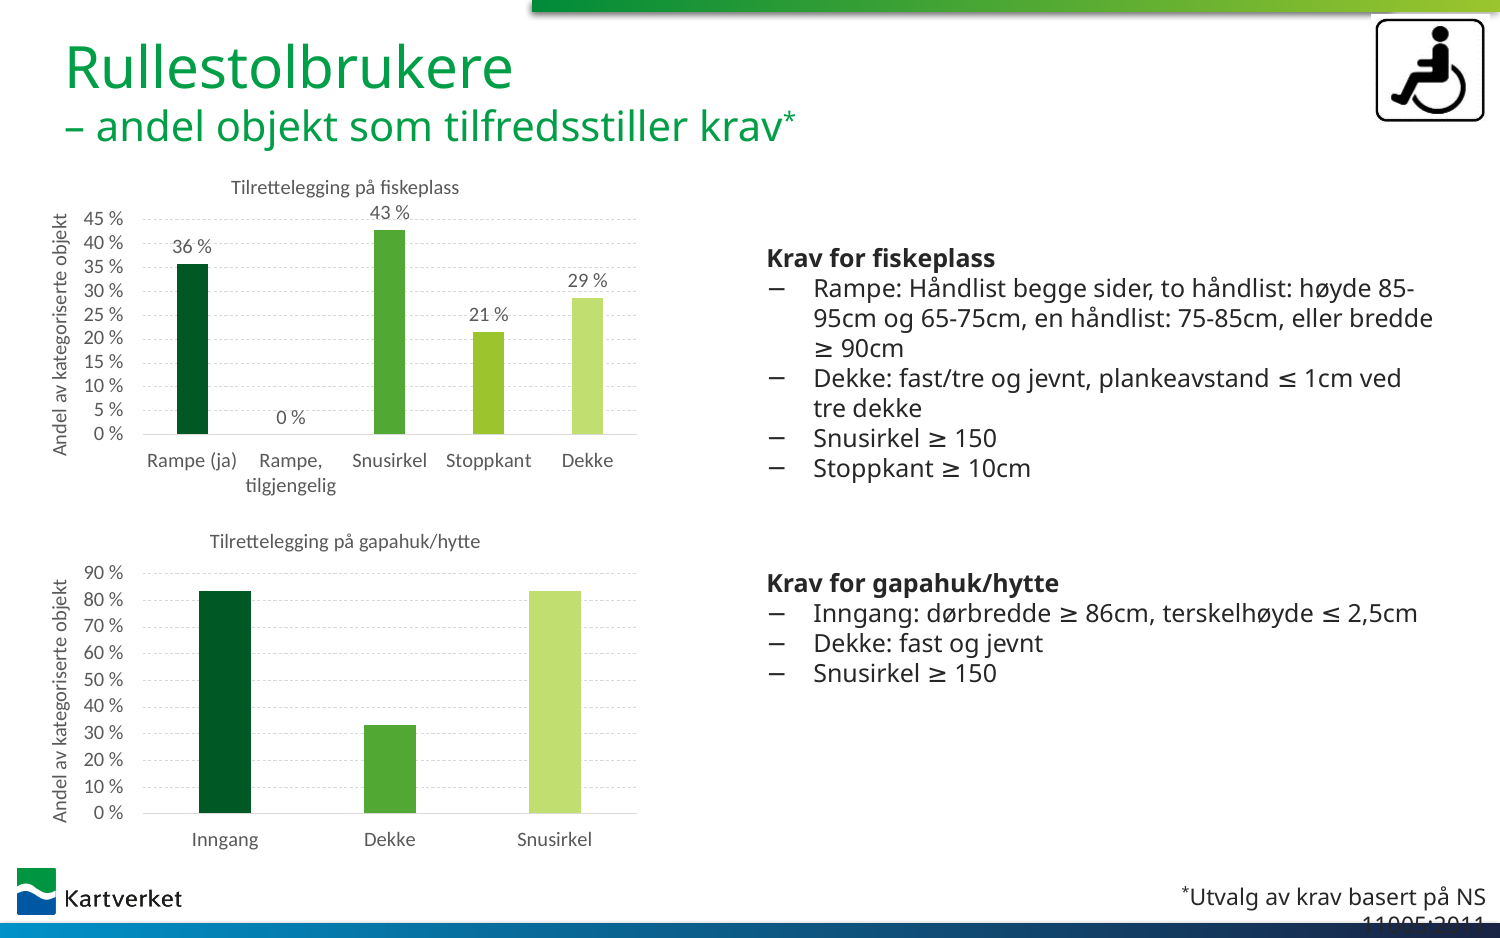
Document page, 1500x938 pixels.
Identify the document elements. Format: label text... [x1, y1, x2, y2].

text_box Krav for fiskeplass Rampe: Håndlist begge sider, to håndlist: høyde 85-95cm og 65-75cm, en håndlist: 75-85cm, eller bredde ≥ 90cm Dekke: fast/tre og jevnt, plankeavstand ≤ 1cm ved tre dekke Snusirkel ≥ 150 Stoppkant ≥ 10cm [751, 235, 1452, 490]
picture [41, 520, 650, 859]
picture [41, 166, 650, 505]
picture [1371, 13, 1491, 127]
text_box Krav for gapahuk/hytte Inngang: dørbredde ≥ 86cm, terskelhøyde ≤ 2,5cm Dekke: fast og jevnt Snusirkel ≥ 150 [751, 560, 1452, 695]
text_box *Utvalg av krav basert på NS 11005:2011 [1068, 873, 1500, 938]
text_box Rullestolbrukere – andel objekt som tilfredsstiller krav* [49, 29, 1431, 158]
